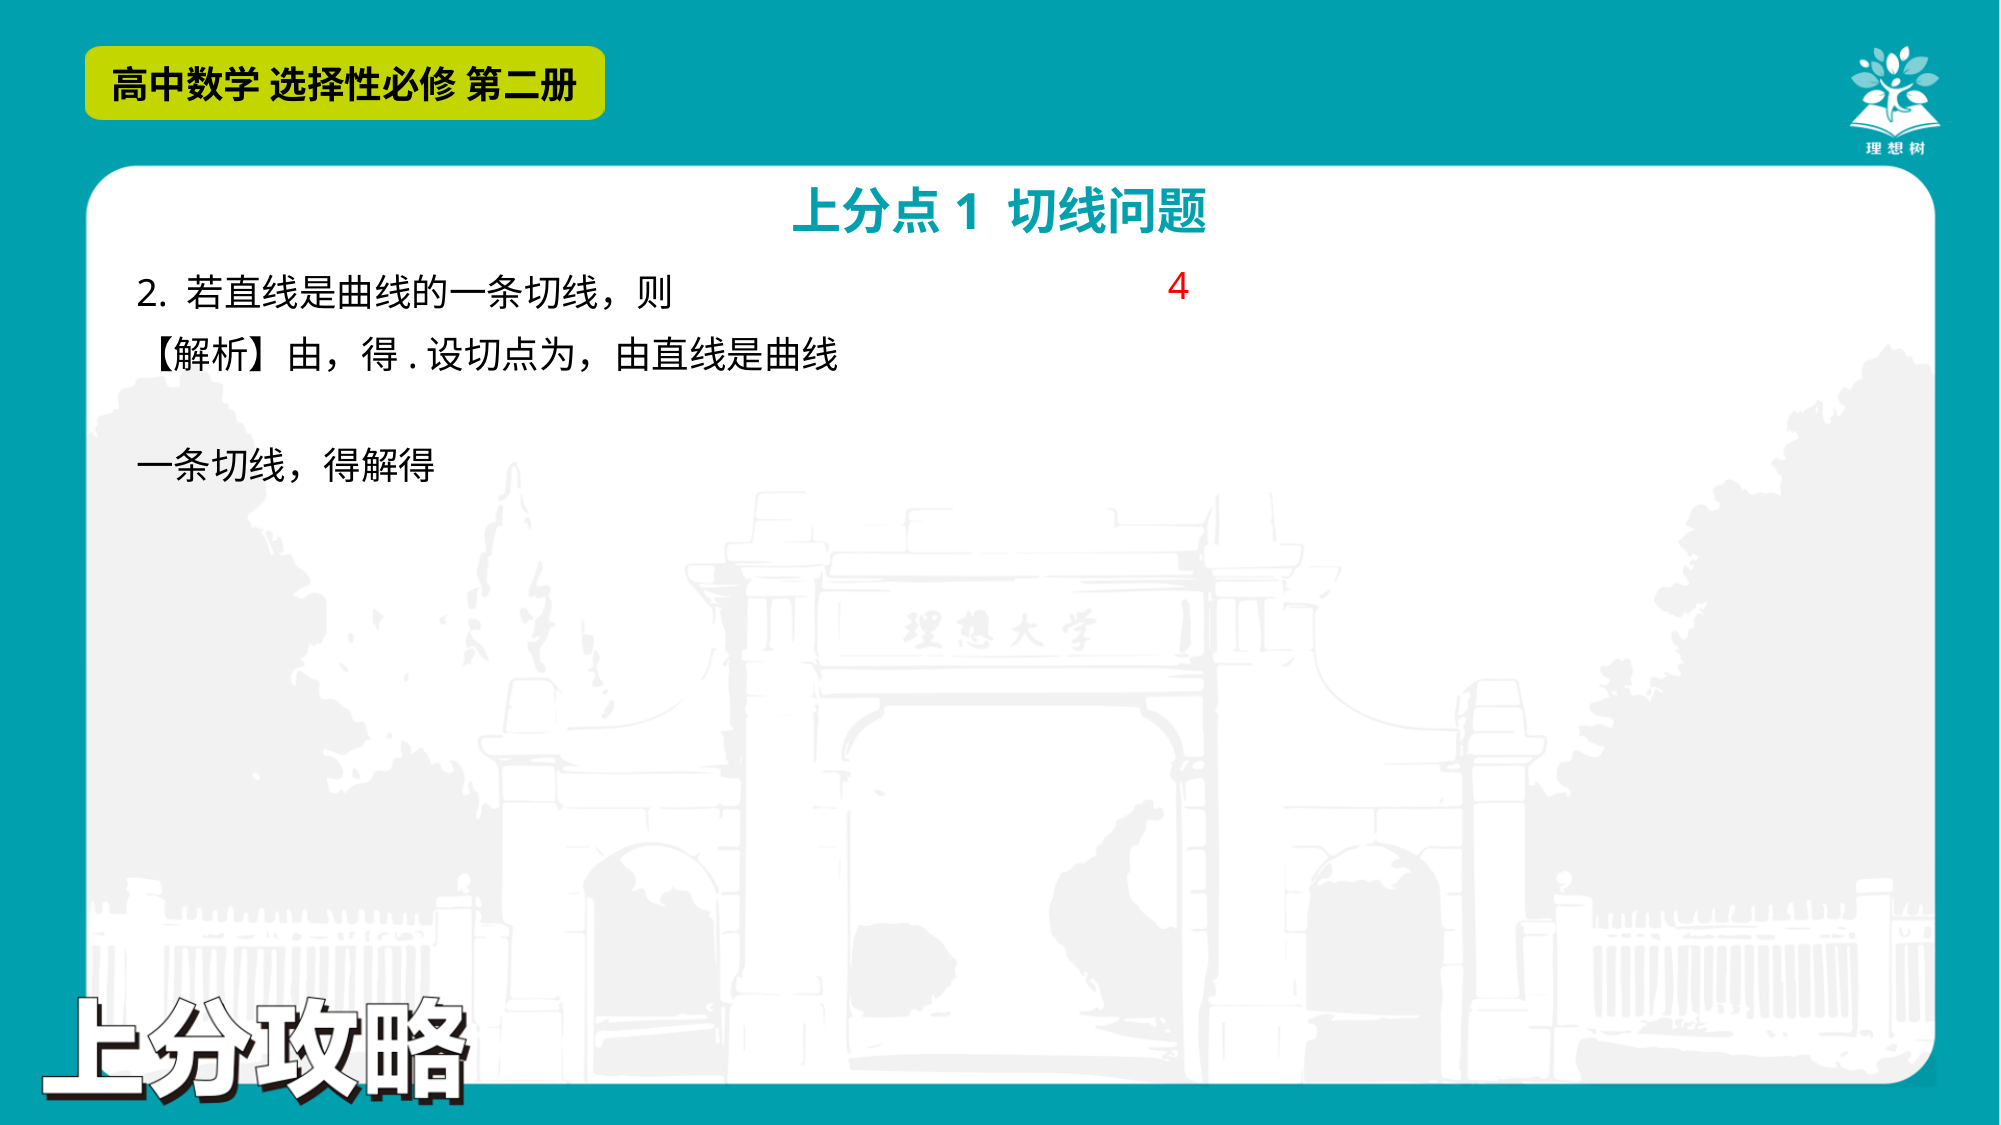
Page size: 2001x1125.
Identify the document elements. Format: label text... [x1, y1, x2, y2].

text_box 4 [1154, 240, 1204, 301]
picture [0, 0, 2000, 1125]
